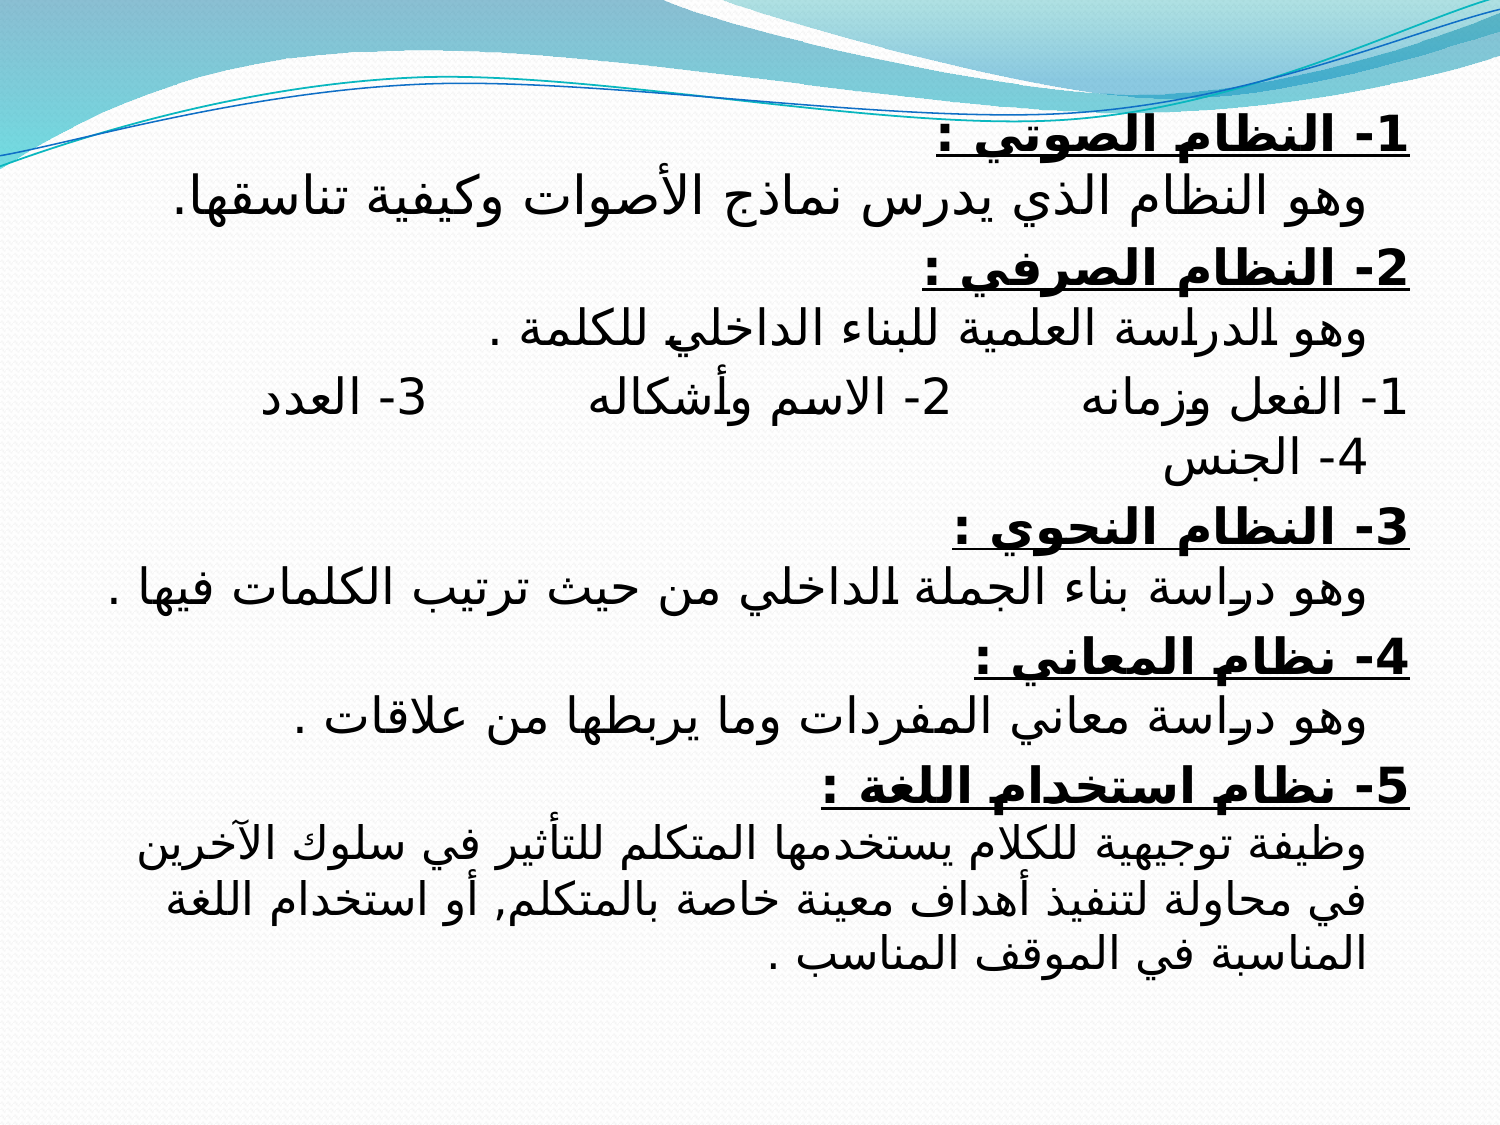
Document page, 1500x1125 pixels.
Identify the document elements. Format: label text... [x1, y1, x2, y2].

list 1- النظام الصوتي : وهو النظام الذي يدرس نماذج الأصوات وكيفية تناسقها. 2- النظام الصرفي : وهو الدراسة العلمية للبناء الداخلي للكلمة . 1- الفعل وزمانه 2- الاسم وأشكاله 3- العدد 4- الجنس 3- النظام النحوي : وهو دراسة بناء الجملة الداخلي من حيث ترتيب الكلمات فيها . 4- نظام المعاني : وهو دراسة معاني المفردات وما يربطها من علاقات . 5- نظام استخدام اللغة : وظيفة توجيهية للكلام يستخدمها المتكلم للتأثير في سلوك الآخرين في محاولة لتنفيذ أهداف معينة خاصة بالمتكلم, أو استخدام اللغة المناسبة في الموقف المناسب . [75, 93, 1425, 1038]
